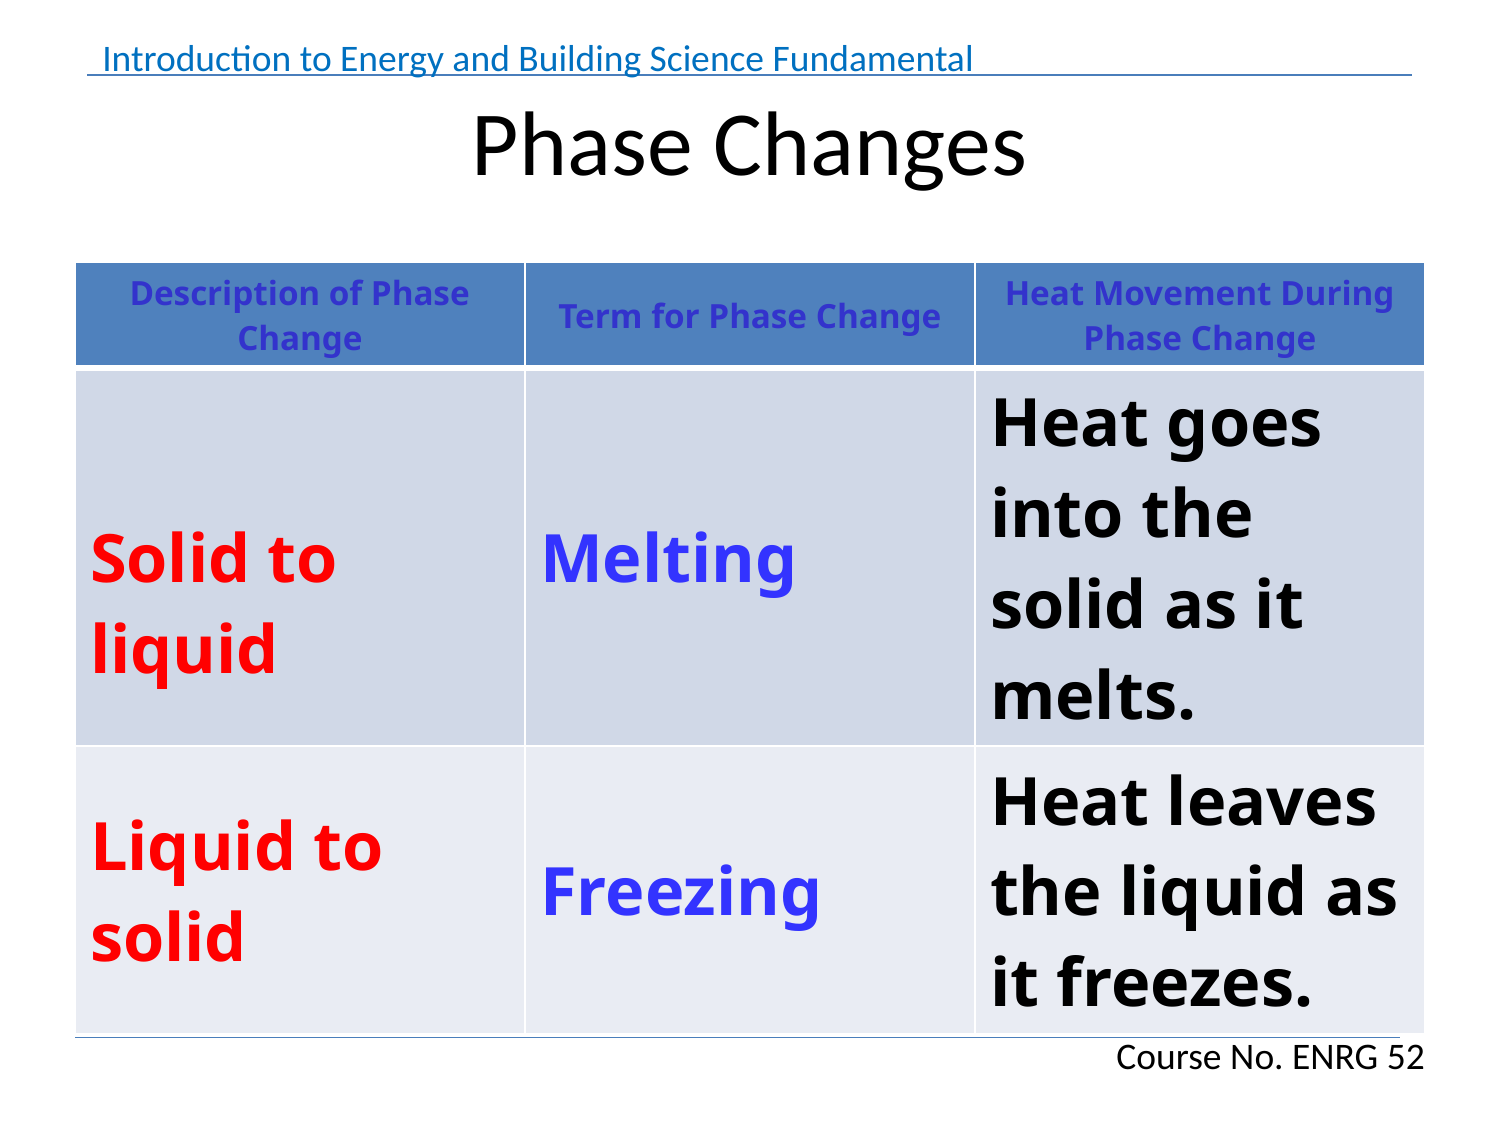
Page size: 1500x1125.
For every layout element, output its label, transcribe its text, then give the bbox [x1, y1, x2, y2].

table_header Description of Phase Change [76, 263, 524, 365]
table_cell Freezing [526, 747, 974, 1033]
title Phase Changes [75, 45, 1425, 233]
table_cell Heat goes into the solid as it melts. [976, 371, 1424, 745]
table_cell Solid to liquid [76, 371, 524, 745]
table_cell Liquid to solid [76, 747, 524, 1033]
table_header Term for Phase Change [526, 263, 974, 365]
table_header Heat Movement During Phase Change [976, 263, 1424, 365]
table_cell Heat leaves the liquid as it freezes. [976, 747, 1424, 1033]
table_cell Melting [526, 371, 974, 745]
